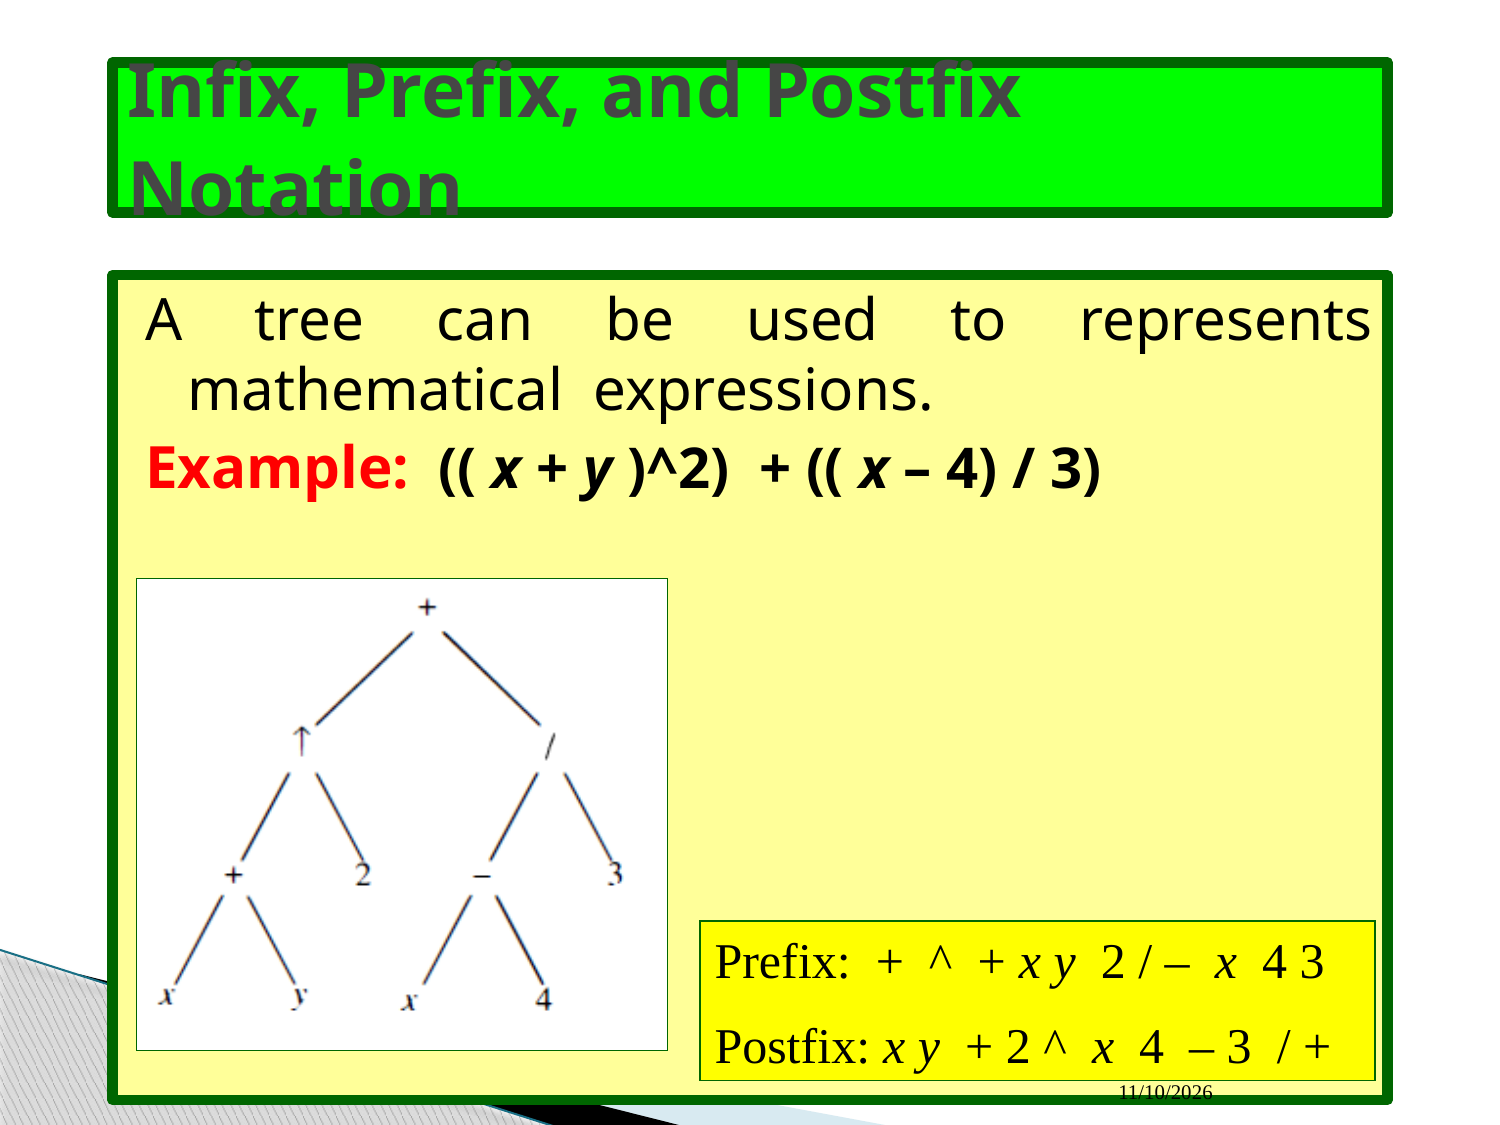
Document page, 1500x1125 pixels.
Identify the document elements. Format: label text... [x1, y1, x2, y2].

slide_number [1103, 1051, 1419, 1112]
title Infix, Prefix, and Postfix Notation [112, 62, 1388, 213]
list A tree can be used to represents mathematical expressions. Example: (( x + y )^2) + (( x – 4) / 3) [112, 275, 1388, 1100]
picture [137, 579, 667, 1051]
text_box Prefix: + ^ + x y 2 / – x 4 3 Postfix: x y + 2 ^ x 4 – 3 / + [699, 920, 1375, 1081]
